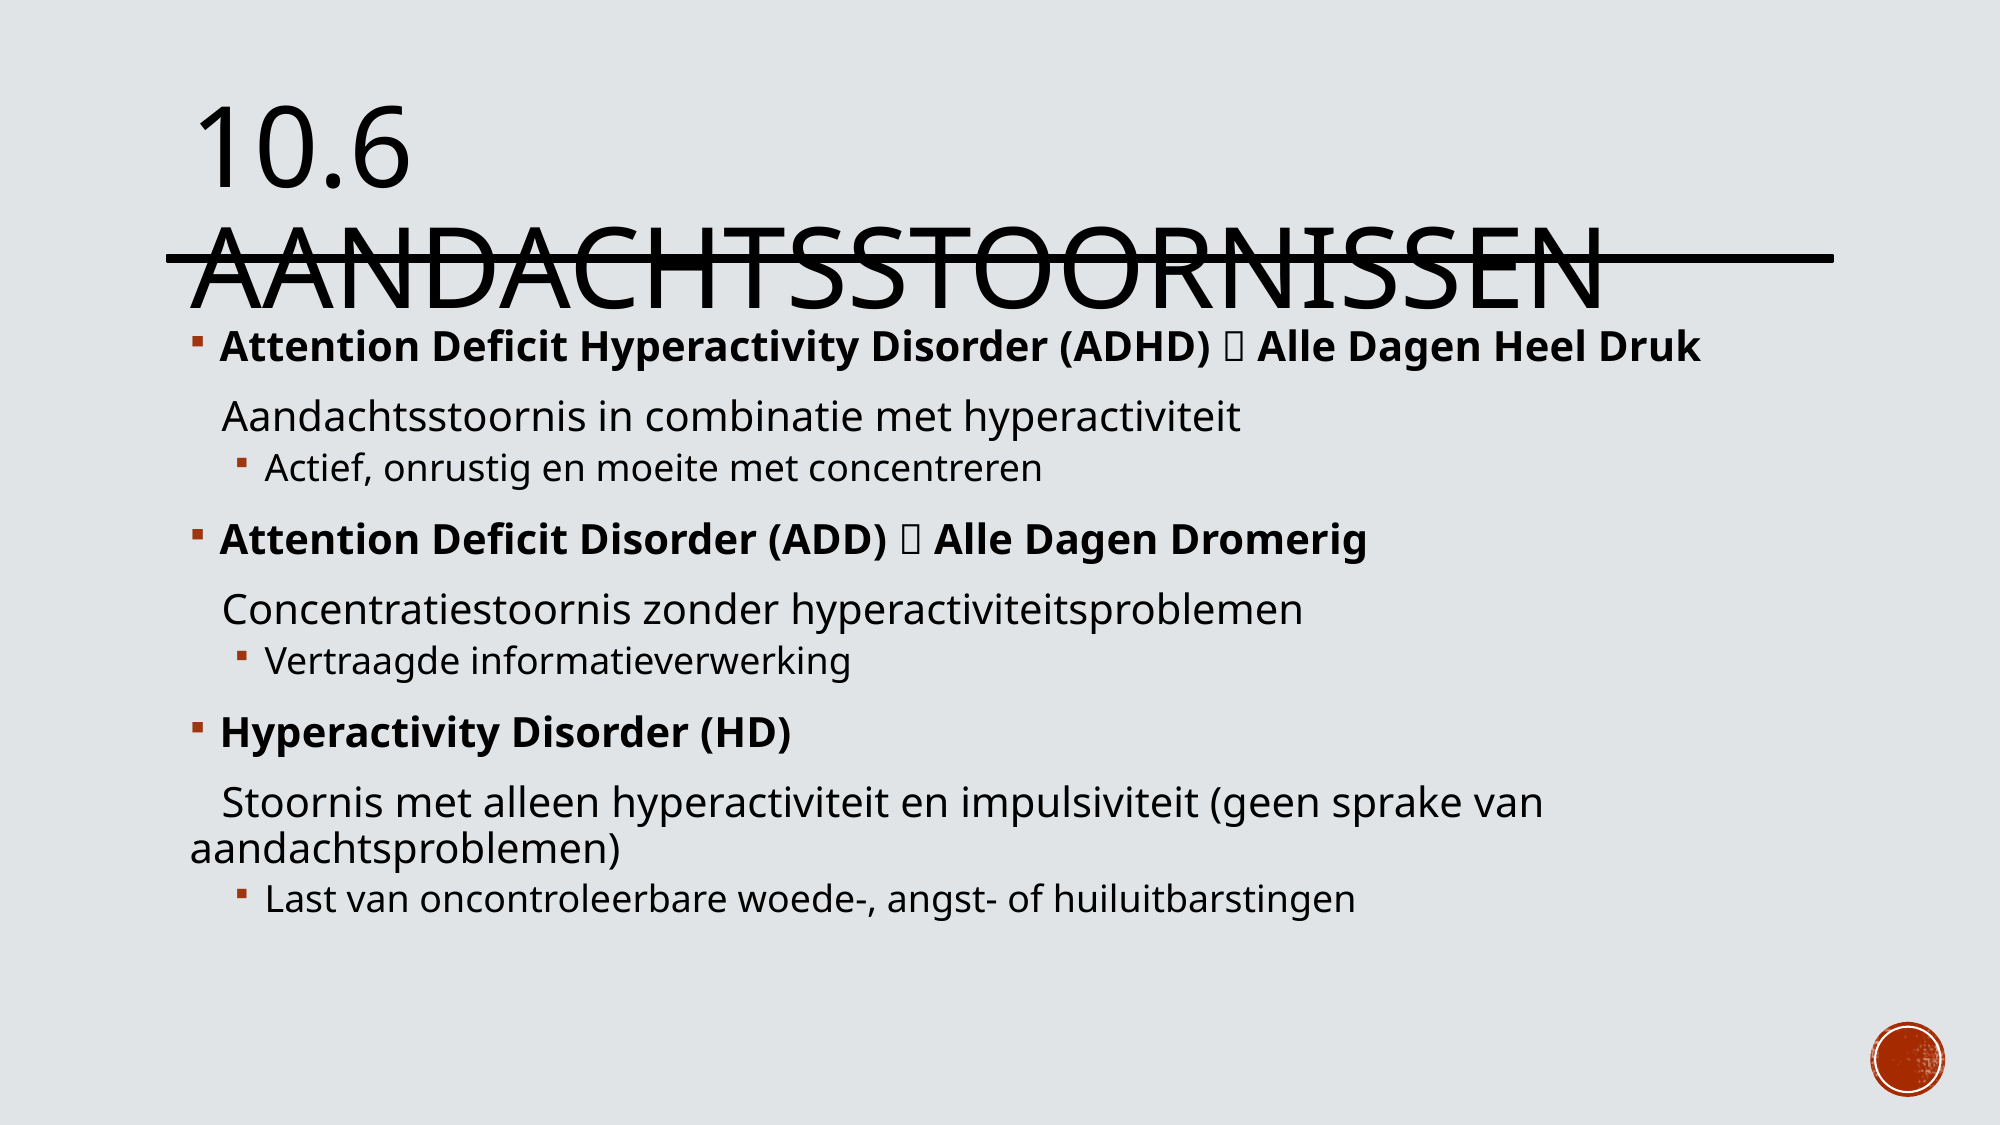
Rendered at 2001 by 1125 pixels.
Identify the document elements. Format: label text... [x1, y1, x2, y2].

list Attention Deficit Hyperactivity Disorder (ADHD)  Alle Dagen Heel Druk Aandachtsstoornis in combinatie met hyperactiviteit Actief, onrustig en moeite met concentreren Attention Deficit Disorder (ADD)  Alle Dagen Dromerig Concentratiestoornis zonder hyperactiviteitsproblemen Vertraagde informatieverwerking Hyperactivity Disorder (HD) Stoornis met alleen hyperactiviteit en impulsiviteit (geen sprake van aandachtsproblemen) Last van oncontroleerbare woede-, angst- of huiluitbarstingen [174, 318, 1814, 1064]
title 10.6 Aandachtsstoornissen [175, 263, 1826, 344]
text_box [166, 254, 1834, 263]
title 10.6 Aandachtsstoornissen [175, 79, 1826, 254]
